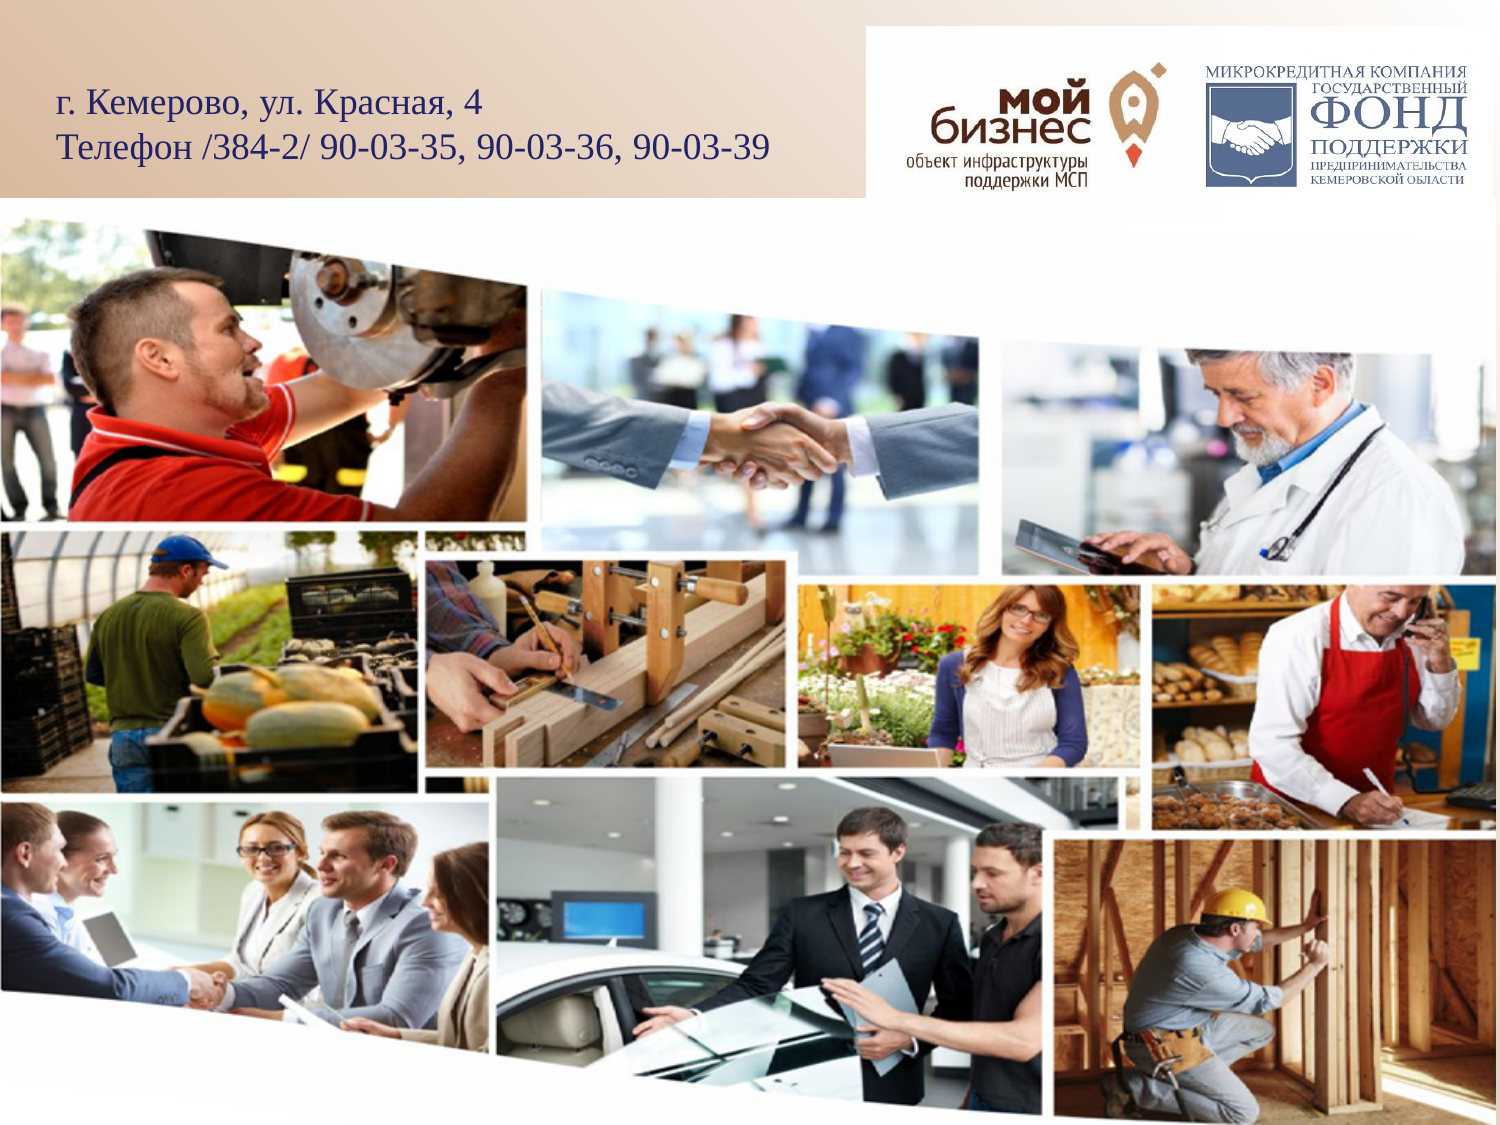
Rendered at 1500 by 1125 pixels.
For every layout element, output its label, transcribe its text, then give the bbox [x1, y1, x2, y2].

text_box г. Кемерово, ул. Красная, 4 Телефон /384-2/ 90-03-35, 90-03-36, 90-03-39 [41, 69, 798, 175]
picture [0, 25, 1496, 1125]
